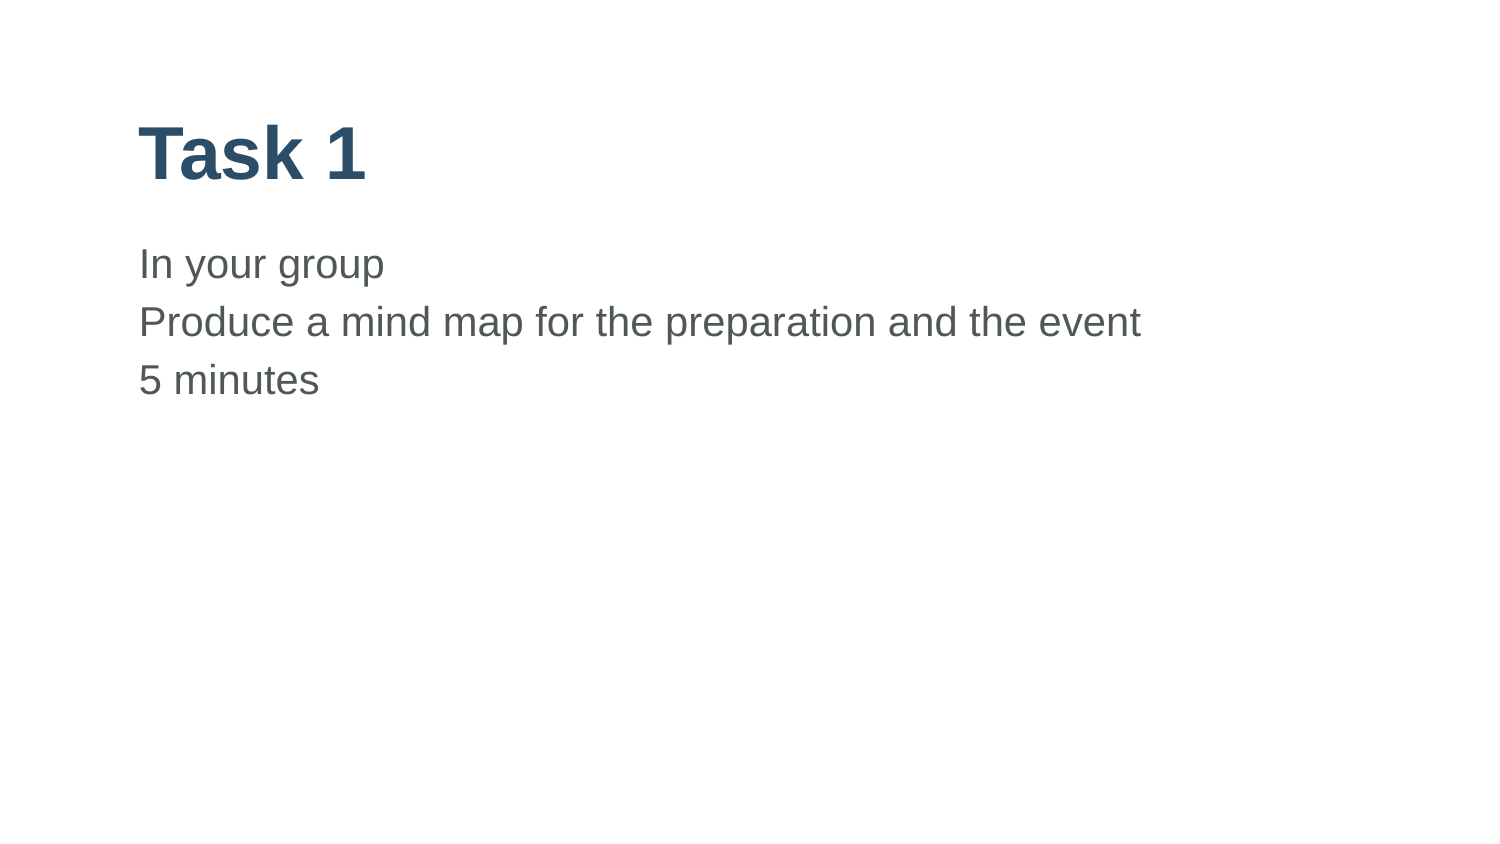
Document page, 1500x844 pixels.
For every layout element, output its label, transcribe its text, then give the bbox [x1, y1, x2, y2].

title Task 1 [123, 79, 1412, 220]
list In your group Produce a mind map for the preparation and the event 5 minutes [123, 228, 1412, 678]
